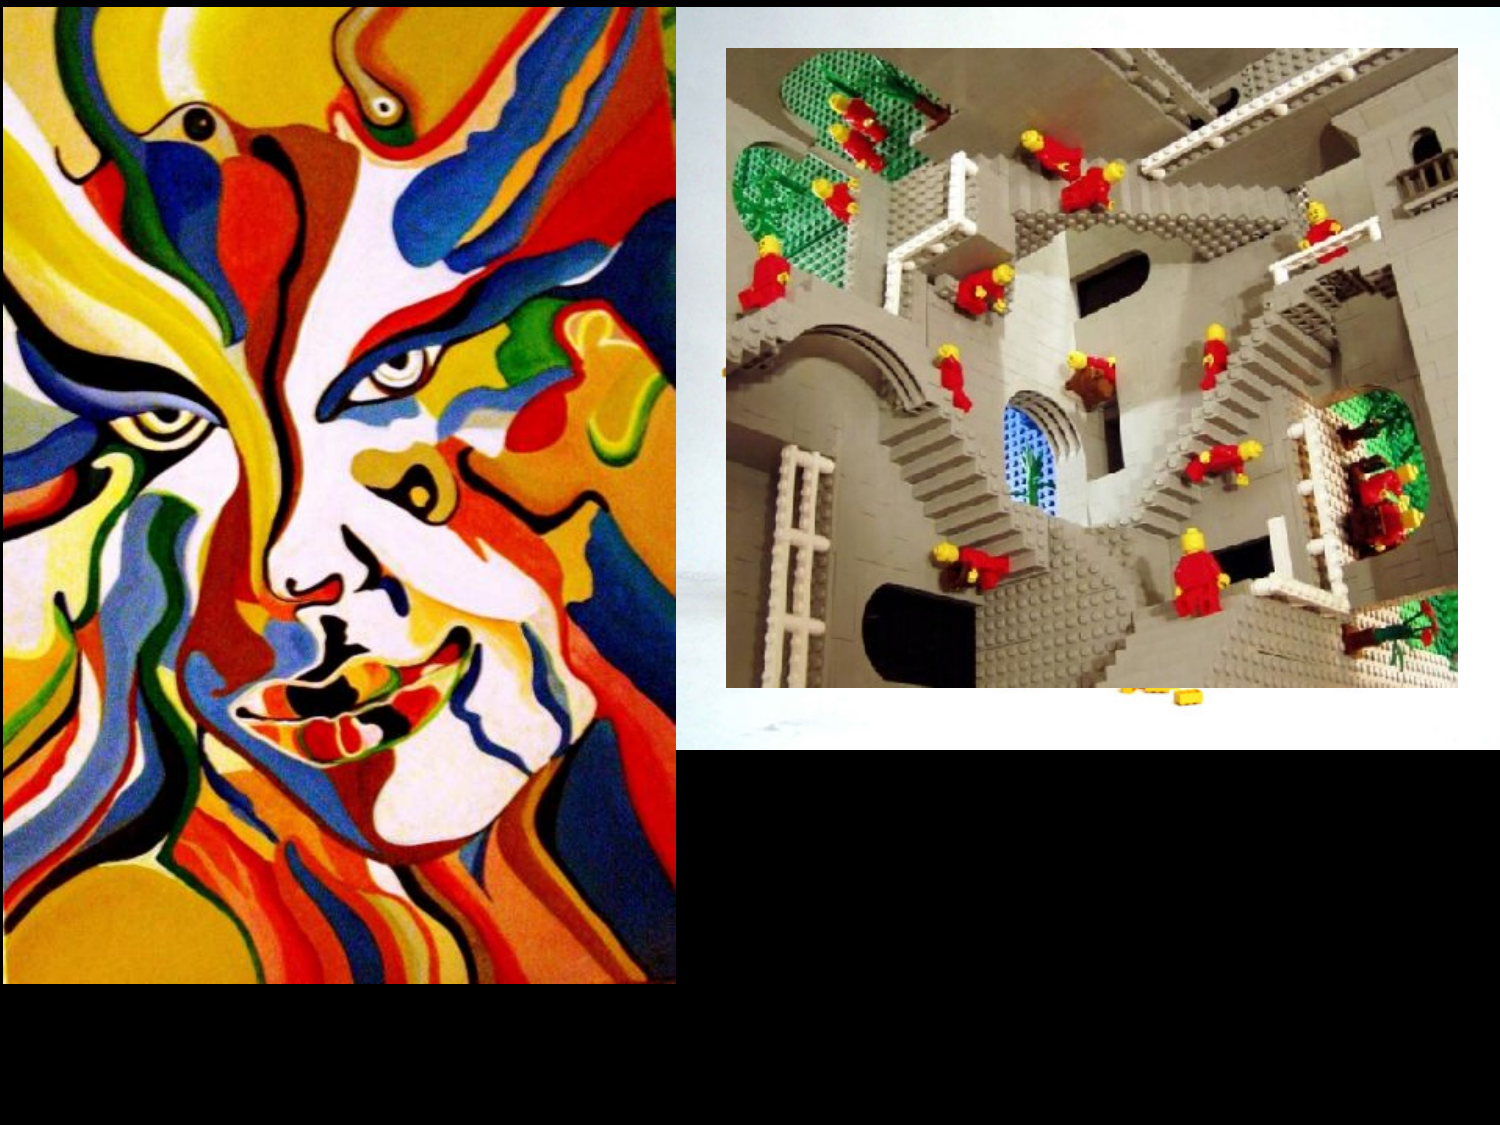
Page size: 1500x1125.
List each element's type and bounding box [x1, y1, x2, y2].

picture [726, 48, 1458, 688]
picture [3, 6, 676, 985]
list [676, 6, 1500, 750]
